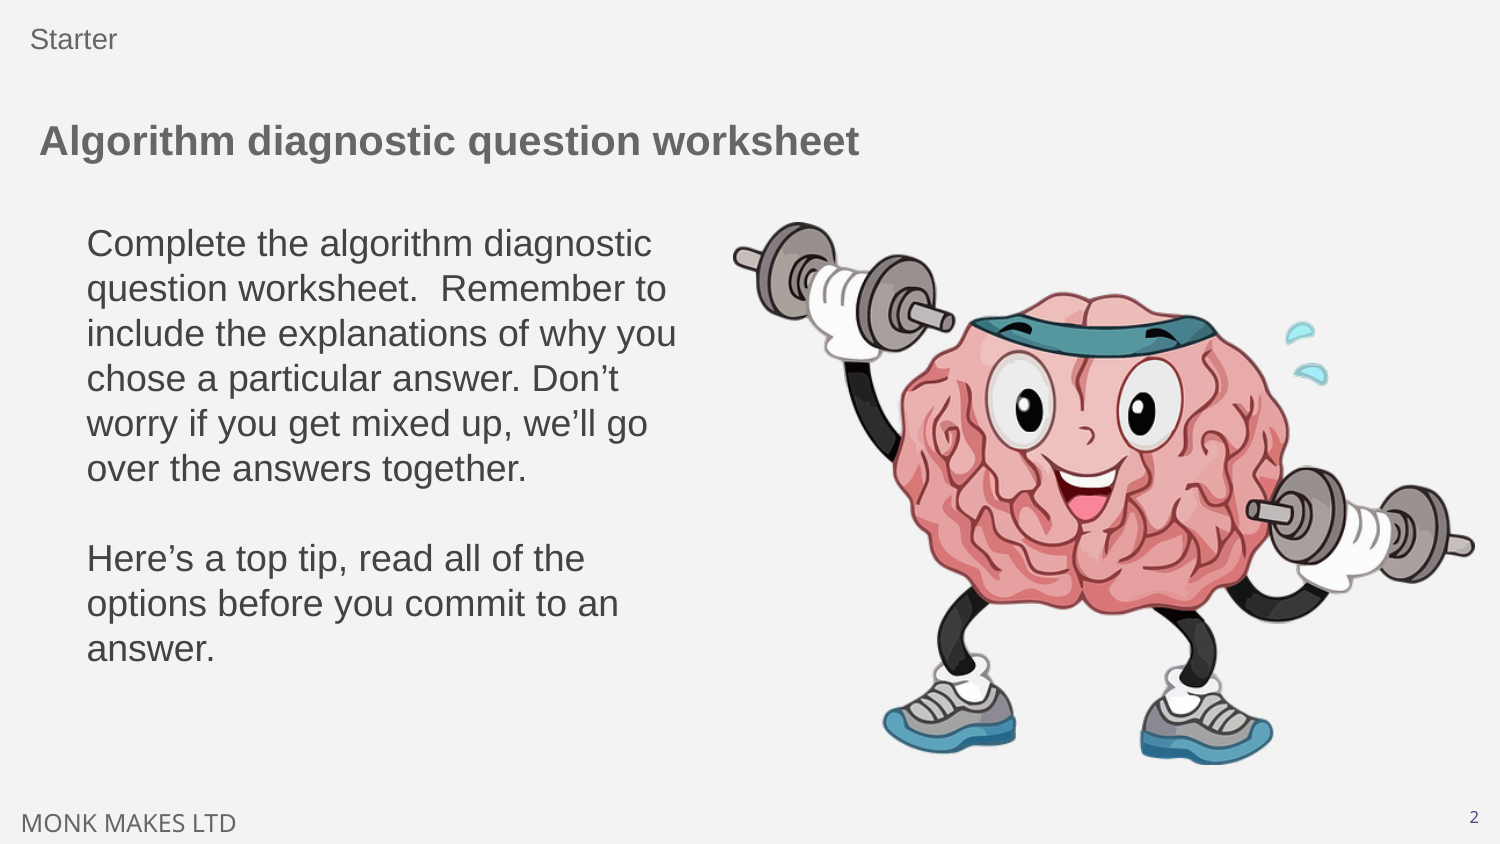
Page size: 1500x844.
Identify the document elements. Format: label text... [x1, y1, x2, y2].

picture [732, 221, 1476, 765]
subtitle Starter [14, 0, 1500, 52]
title Algorithm diagnostic question worksheet [23, 81, 1422, 198]
slide_number ‹#› [1448, 792, 1500, 844]
text_box Complete the algorithm diagnostic question worksheet. Remember to include the explanations of why you chose a particular answer. Don’t worry if you get mixed up, we’ll go over the answers together. Here’s a top tip, read all of the options before you commit to an answer. [71, 204, 709, 785]
